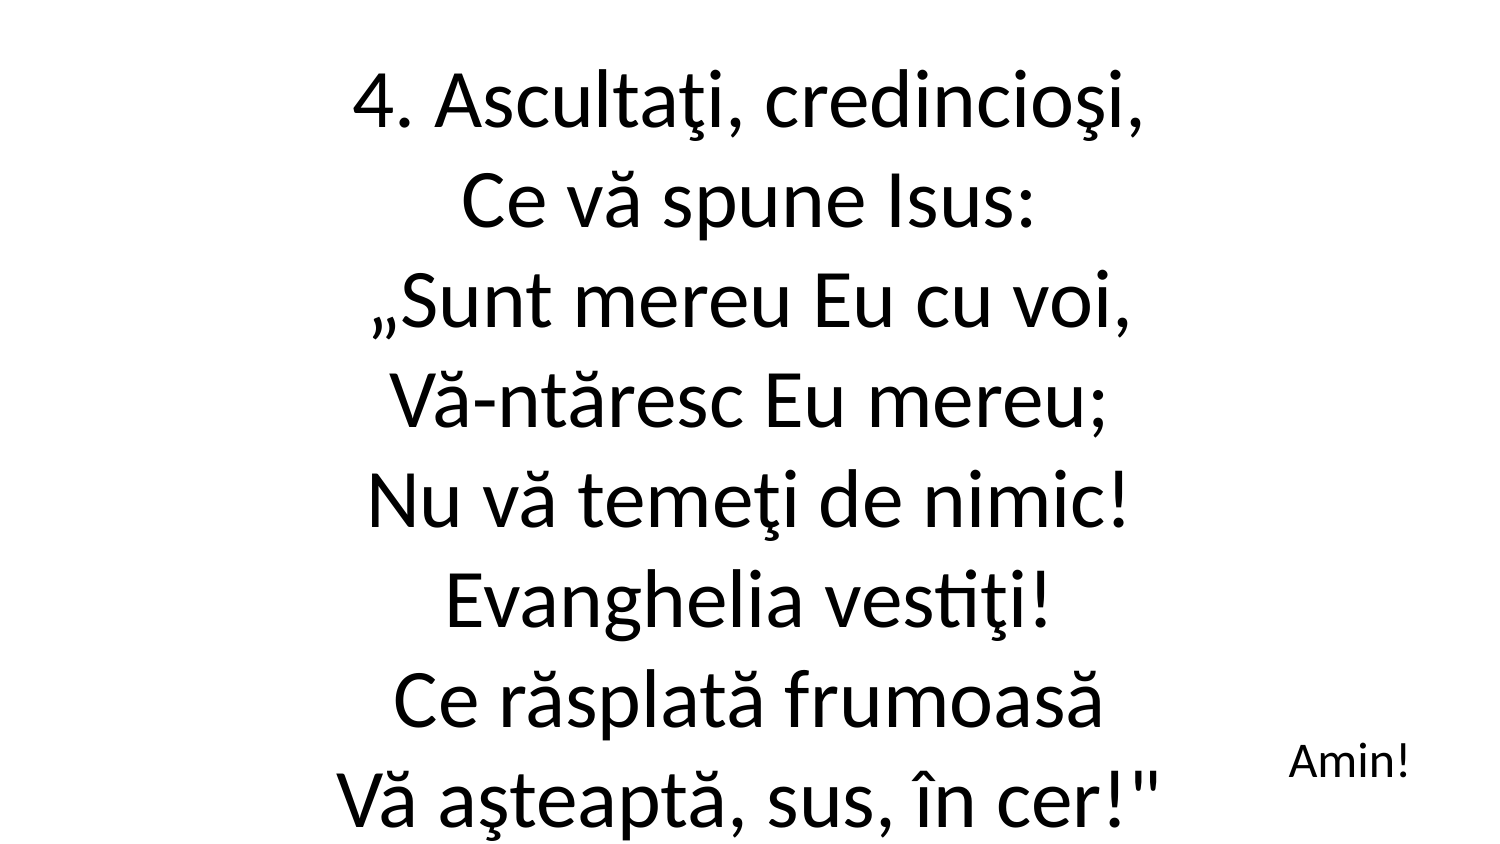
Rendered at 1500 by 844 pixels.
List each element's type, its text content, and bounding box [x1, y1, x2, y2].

text_box Amin! [1273, 674, 1427, 795]
text_box 4. Ascultaţi, credincioşi, Ce vă spune Isus: „Sunt mereu Eu cu voi, Vă-ntăresc Eu mereu; Nu vă temeţi de nimic! Evanghelia vestiţi! Ce răsplată frumoasă Vă aşteaptă, sus, în cer!" [321, 0, 1179, 844]
